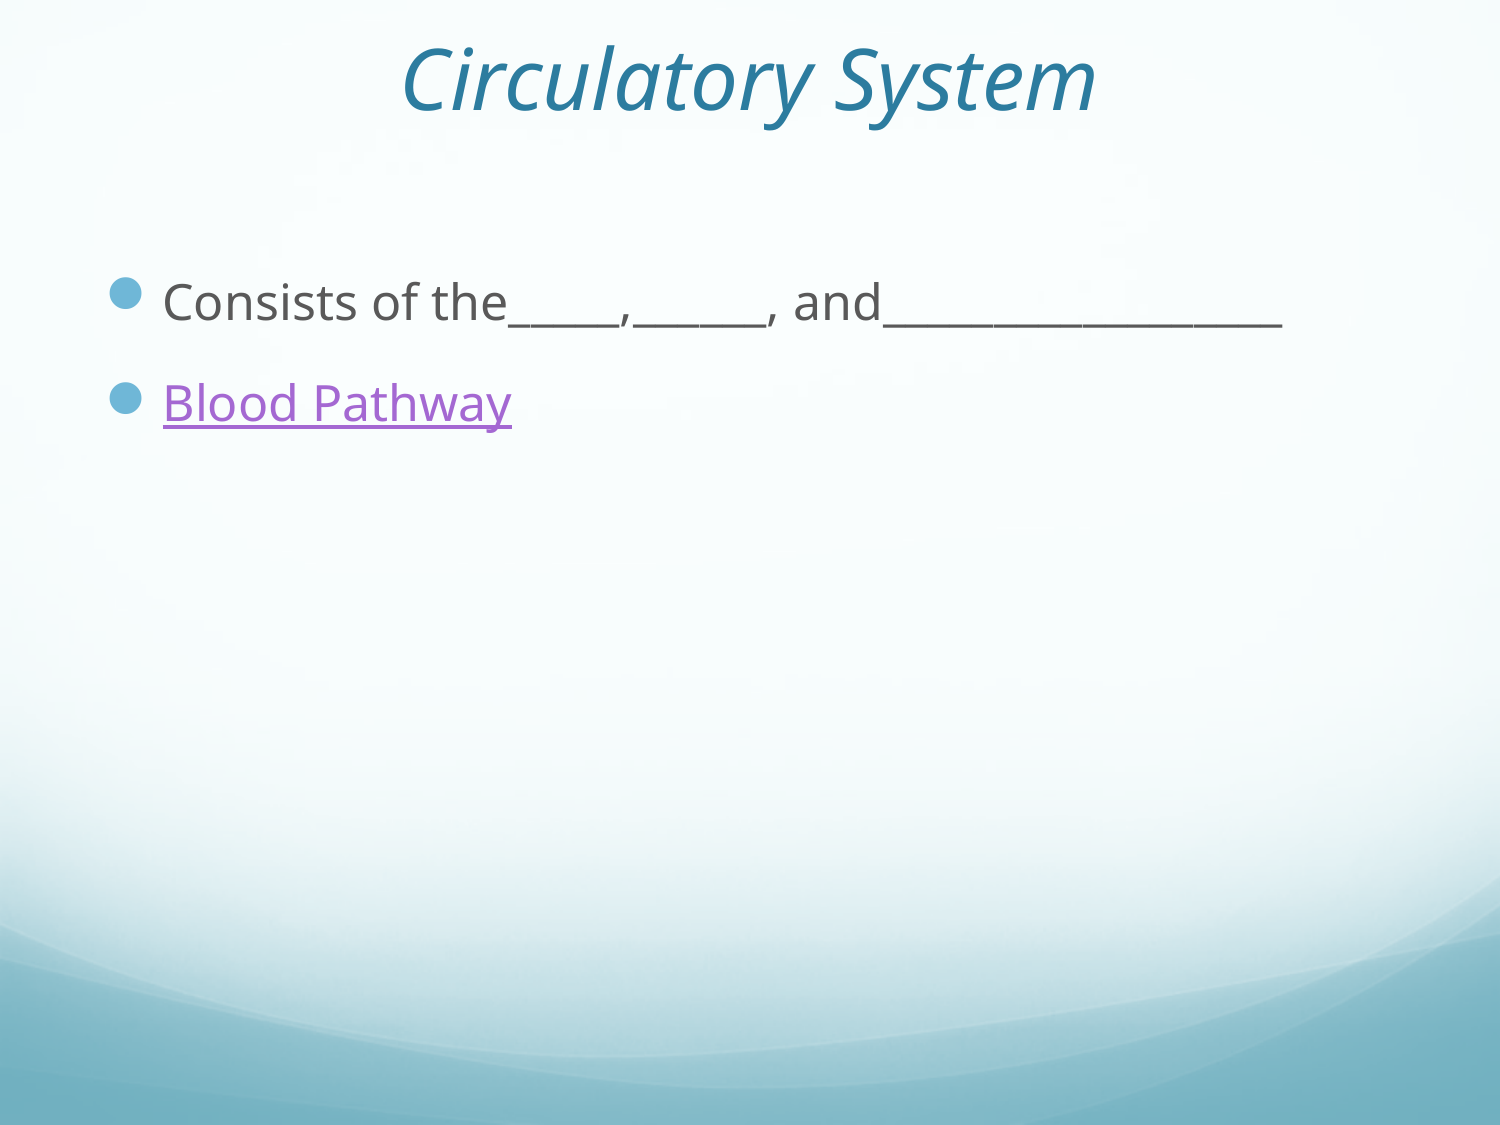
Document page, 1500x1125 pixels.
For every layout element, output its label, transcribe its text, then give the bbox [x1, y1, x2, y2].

title Circulatory System [90, 17, 1410, 237]
list Consists of the_____,______, and__________________ Blood Pathway [90, 262, 1410, 975]
